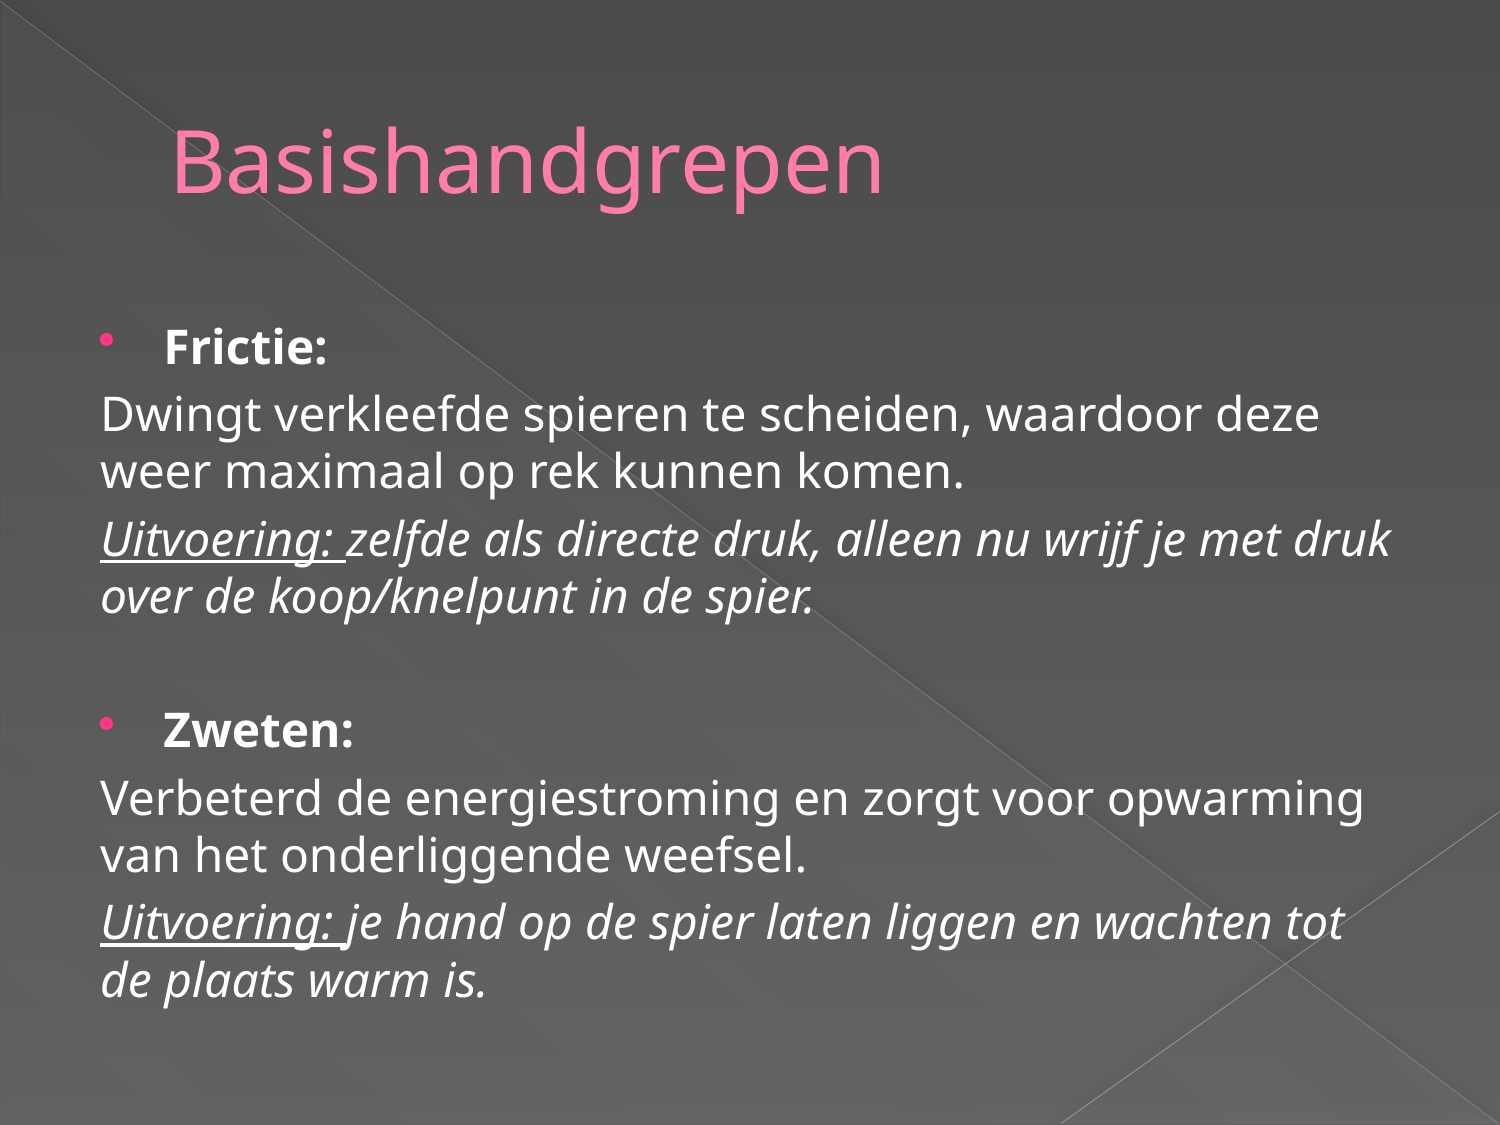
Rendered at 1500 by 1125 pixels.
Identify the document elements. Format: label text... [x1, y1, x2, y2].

list Frictie: Dwingt verkleefde spieren te scheiden, waardoor deze weer maximaal op rek kunnen komen. Uitvoering: zelfde als directe druk, alleen nu wrijf je met druk over de koop/knelpunt in de spier. Zweten: Verbeterd de energiestroming en zorgt voor opwarming van het onderliggende weefsel. Uitvoering: je hand op de spier laten liggen en wachten tot de plaats warm is. [75, 308, 1425, 1059]
title Basishandgrepen [75, 43, 1425, 274]
